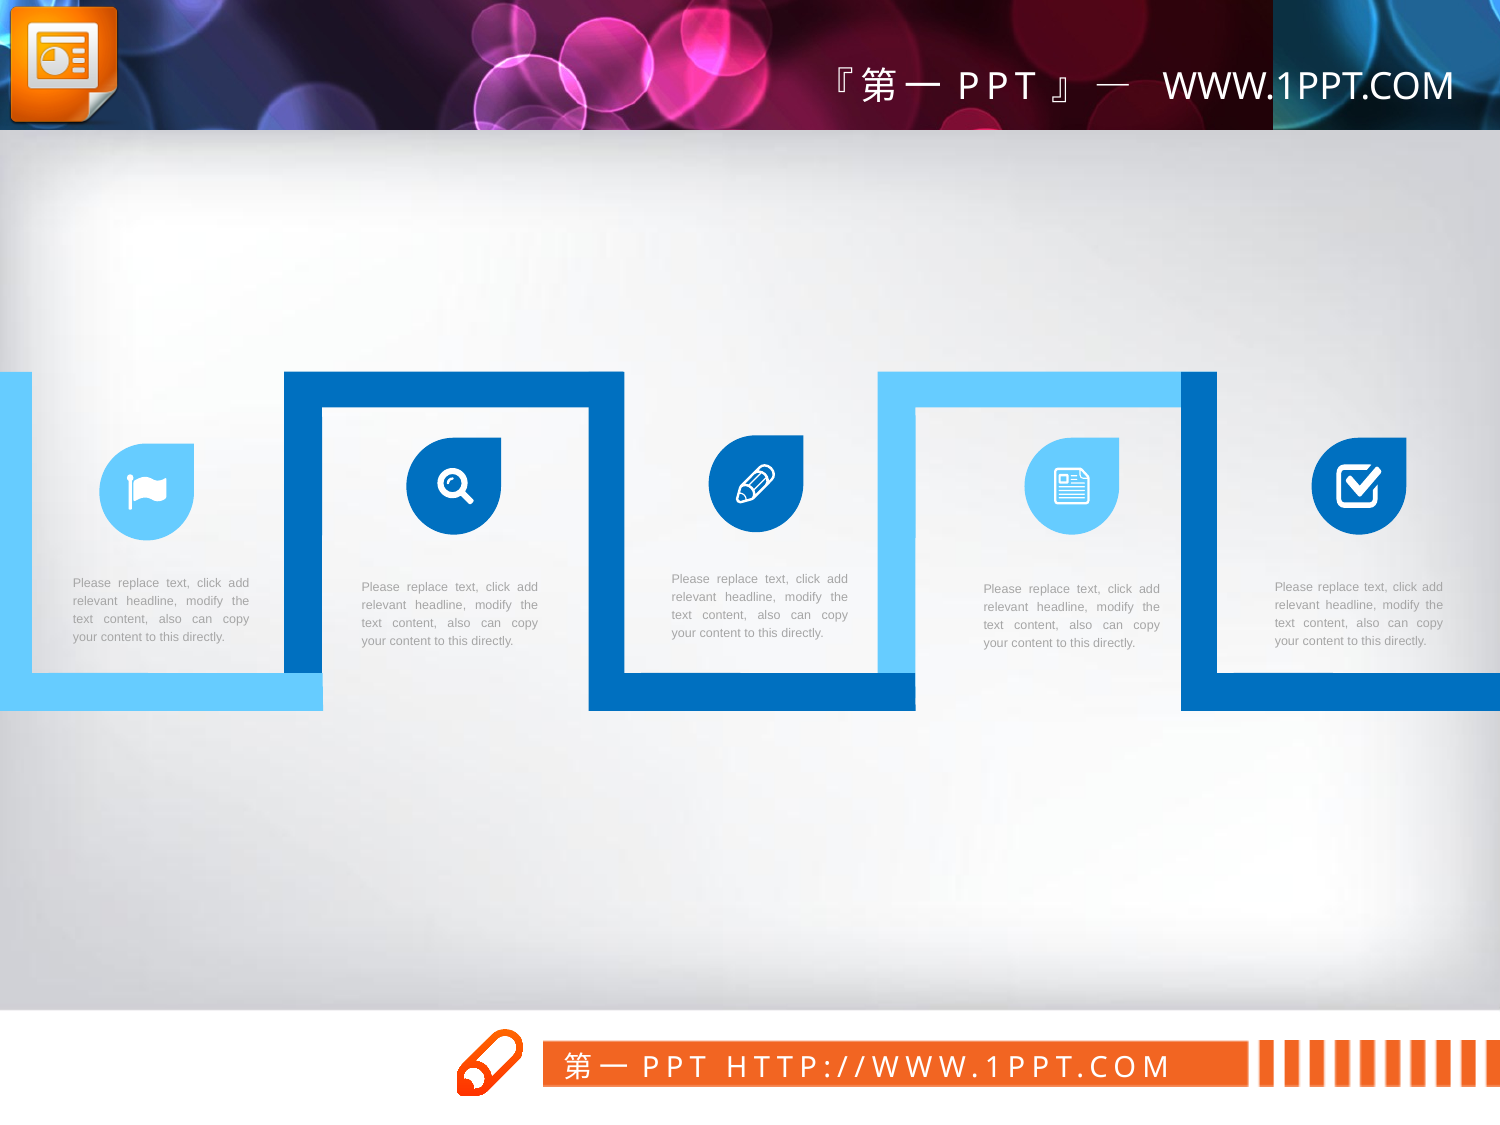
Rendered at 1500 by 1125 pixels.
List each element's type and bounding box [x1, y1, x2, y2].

text_box [0, 371, 1500, 712]
picture [0, 712, 1500, 1012]
picture [543, 1040, 1500, 1087]
text_box [1053, 467, 1090, 505]
picture [0, 0, 1500, 371]
